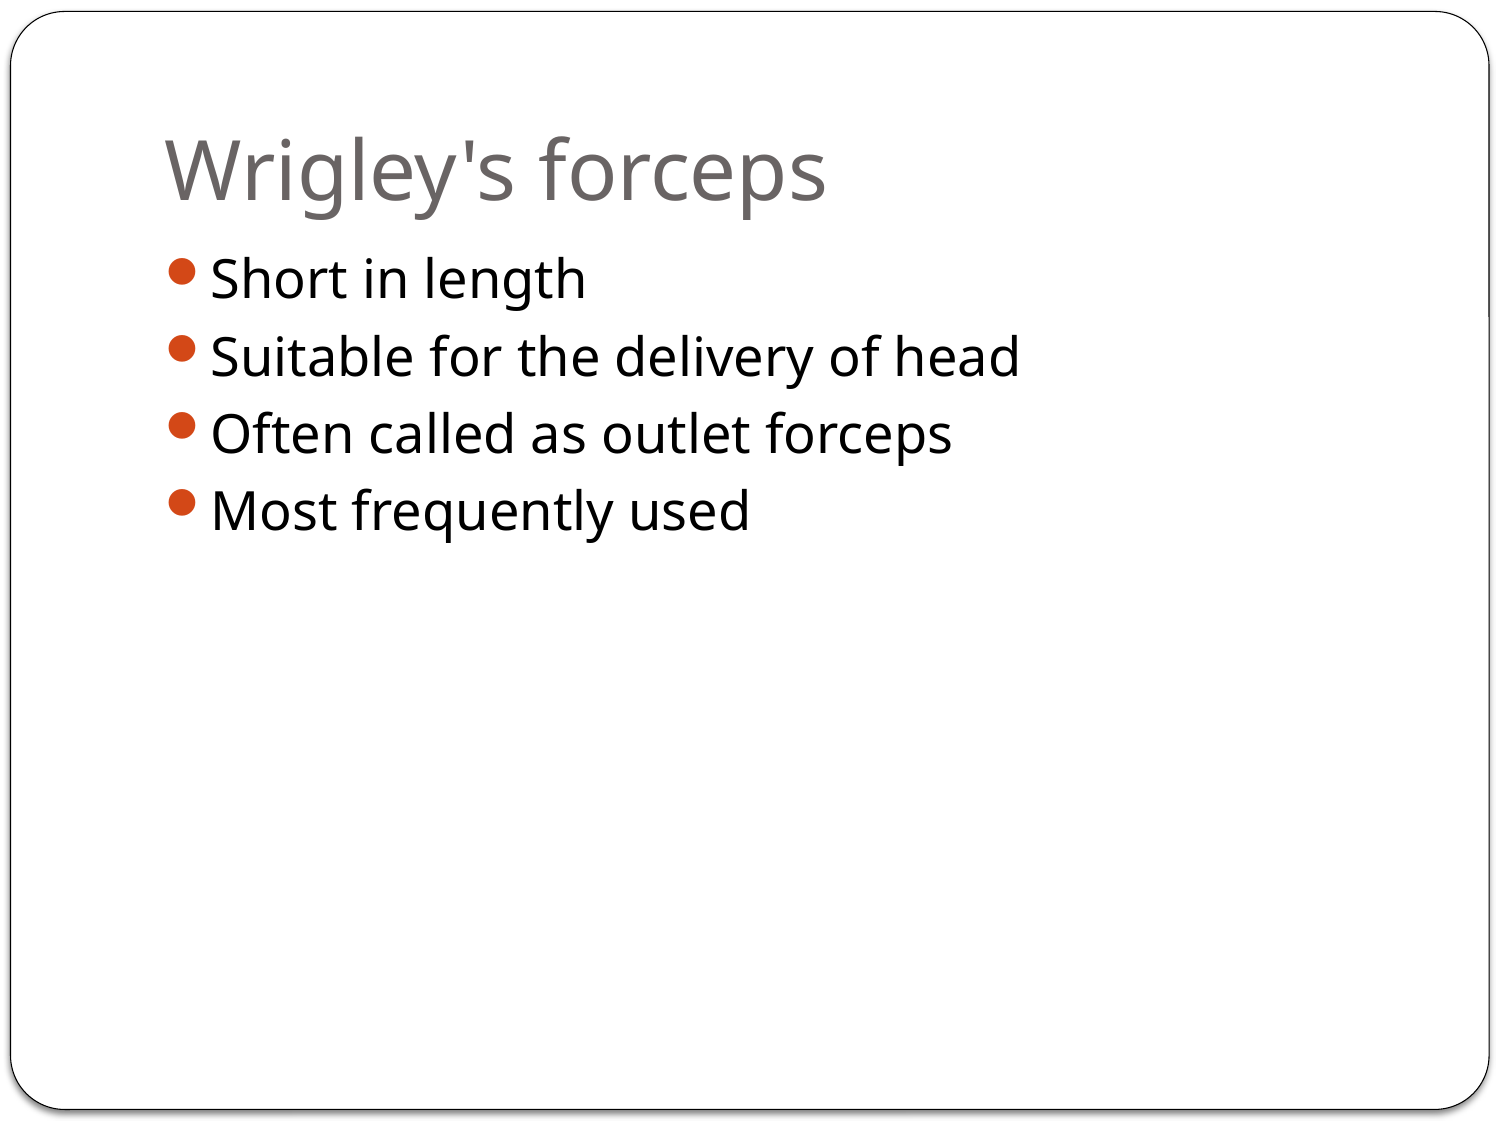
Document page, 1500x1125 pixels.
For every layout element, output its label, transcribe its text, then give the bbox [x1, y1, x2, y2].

title Wrigley's forceps [150, 45, 1425, 233]
list Short in length Suitable for the delivery of head Often called as outlet forceps Most frequently used [150, 237, 1425, 988]
